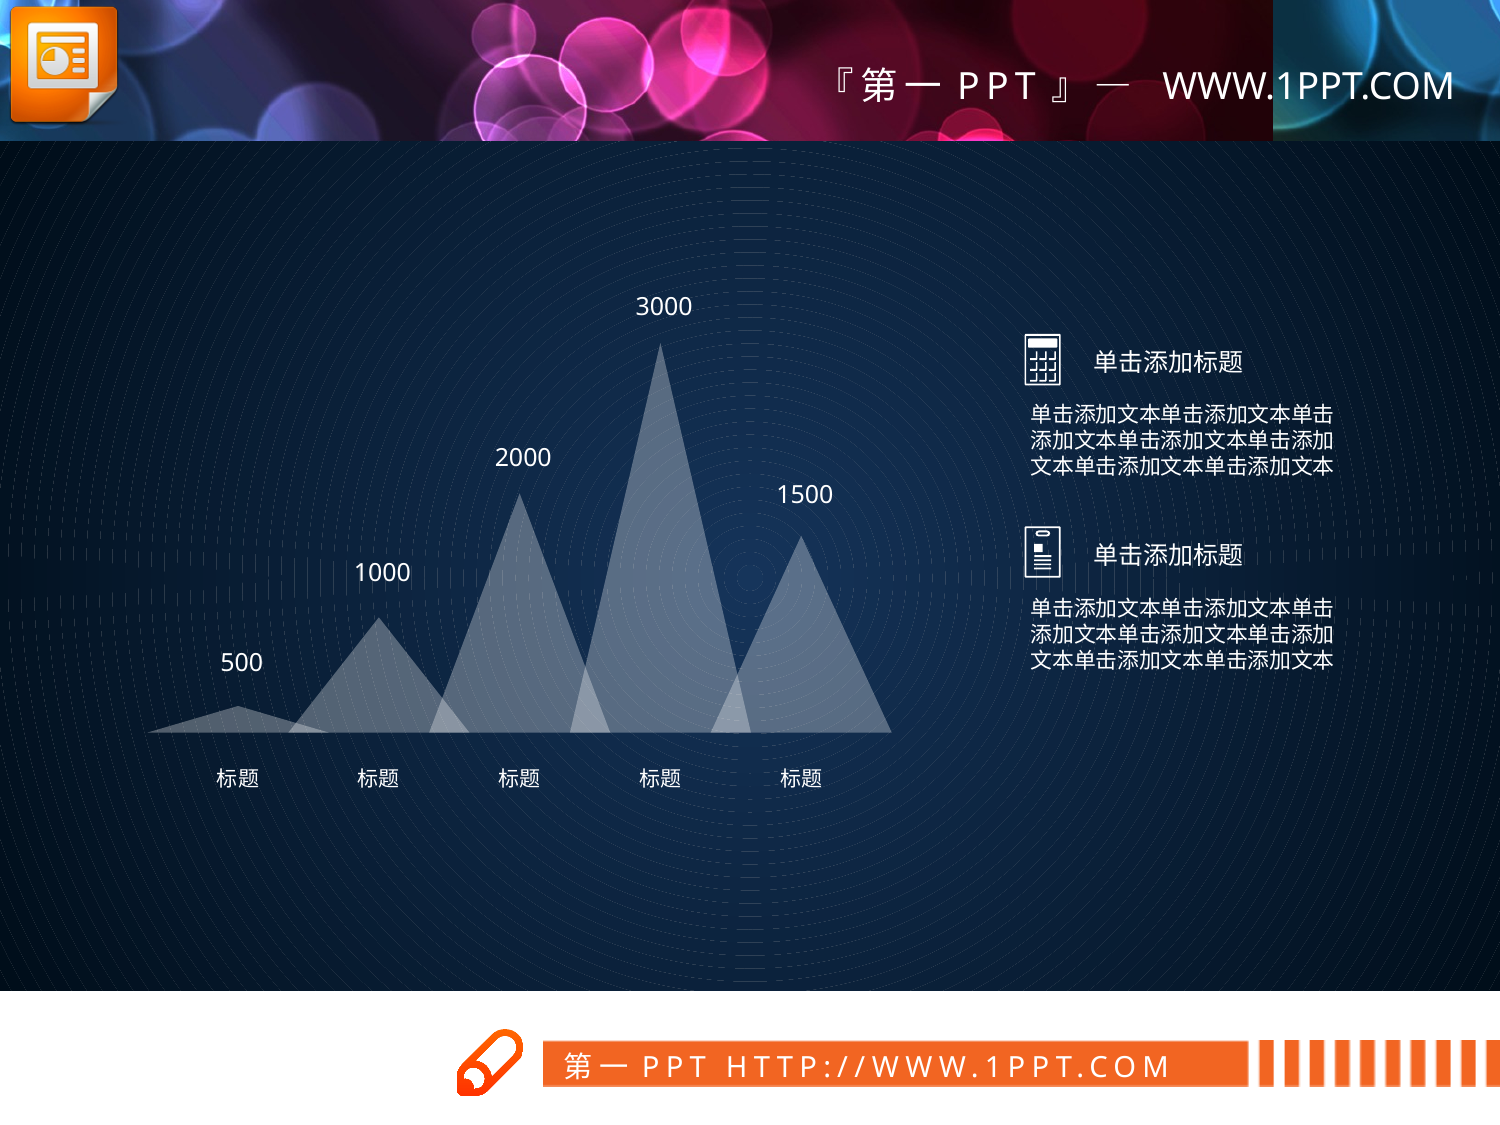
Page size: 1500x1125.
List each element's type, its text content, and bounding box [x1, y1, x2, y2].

text_box 单击添加标题 [1078, 532, 1271, 577]
text_box 500 [205, 638, 278, 684]
text_box [569, 342, 738, 733]
text_box 标题 [614, 758, 707, 799]
text_box 3000 [620, 282, 708, 328]
text_box 单击添加标题 [1078, 338, 1271, 384]
text_box 标题 [192, 758, 284, 799]
text_box [710, 535, 892, 733]
text_box [1024, 526, 1061, 578]
text_box 单击添加文本单击添加文本单击添加文本单击添加文本单击添加文本单击添加文本单击添加文本 [1015, 393, 1371, 487]
text_box [288, 617, 442, 733]
text_box [1024, 333, 1061, 386]
text_box 标题 [333, 758, 425, 799]
text_box 标题 [473, 758, 566, 799]
text_box 1000 [339, 549, 426, 594]
text_box [429, 493, 585, 733]
picture [543, 1040, 1500, 1087]
picture [0, 0, 1500, 141]
text_box 单击添加文本单击添加文本单击添加文本单击添加文本单击添加文本单击添加文本单击添加文本 [1015, 586, 1371, 681]
text_box 2000 [480, 433, 567, 479]
text_box 标题 [755, 758, 847, 799]
text_box [147, 705, 295, 733]
text_box 1500 [761, 471, 849, 517]
